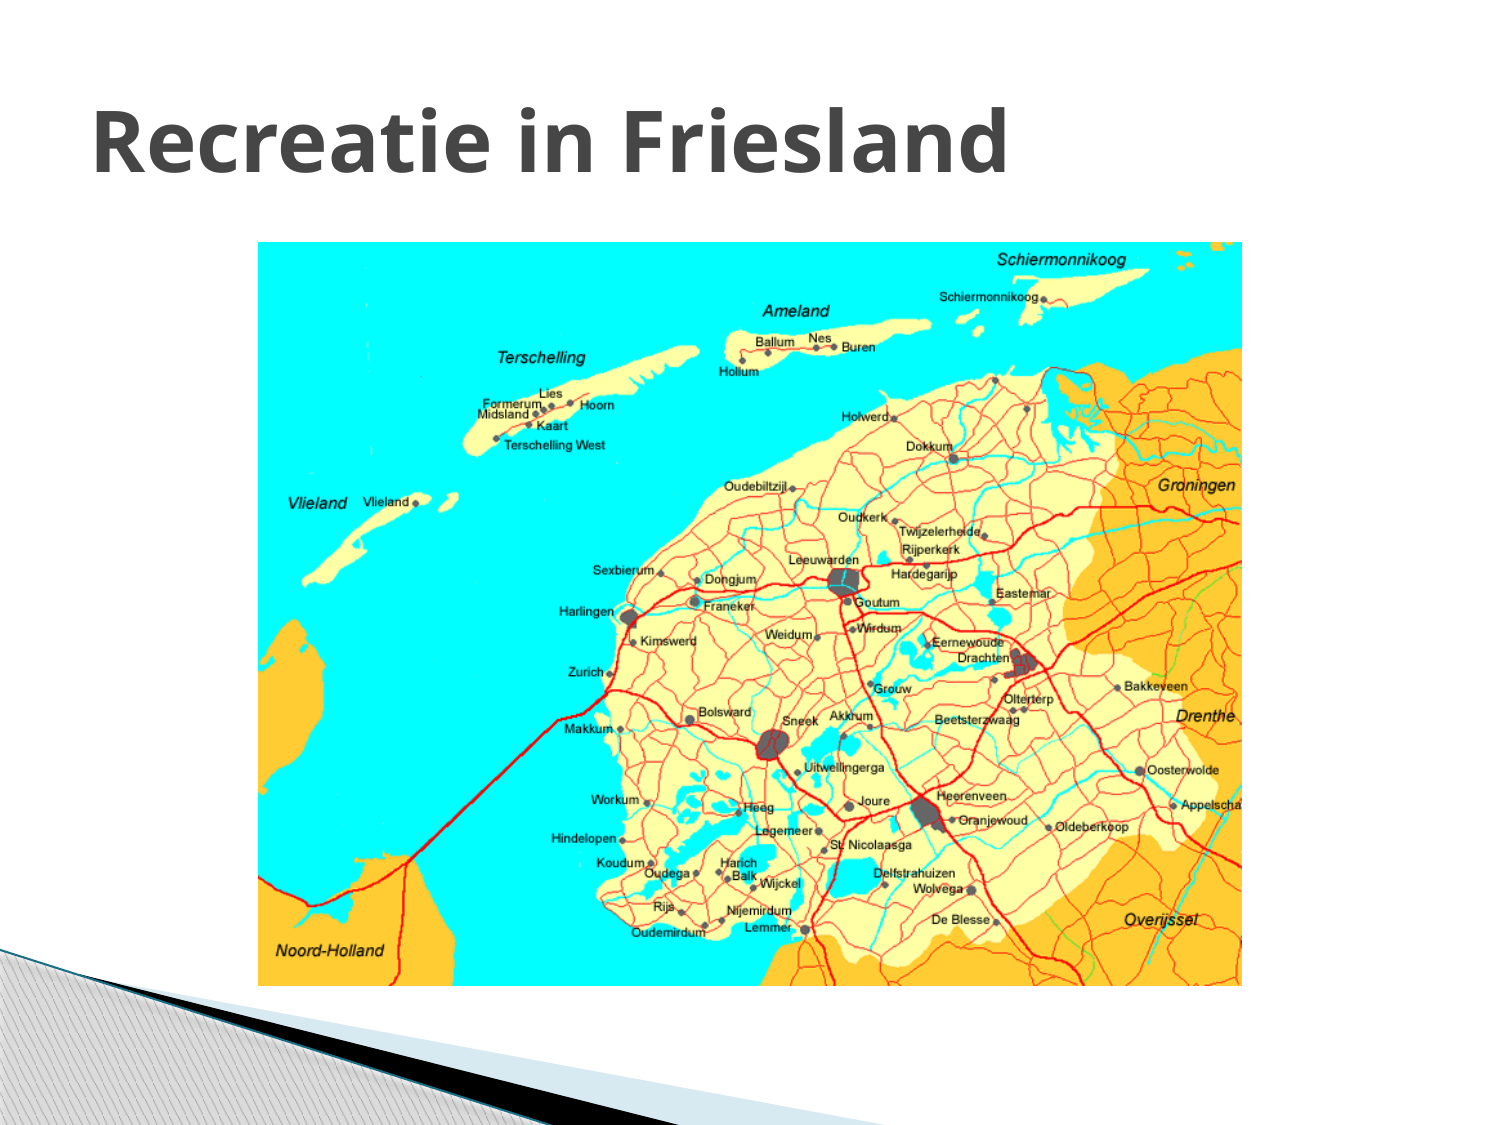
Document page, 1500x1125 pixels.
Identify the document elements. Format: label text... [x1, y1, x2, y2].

title Recreatie in Friesland [75, 45, 1425, 233]
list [258, 242, 1242, 986]
